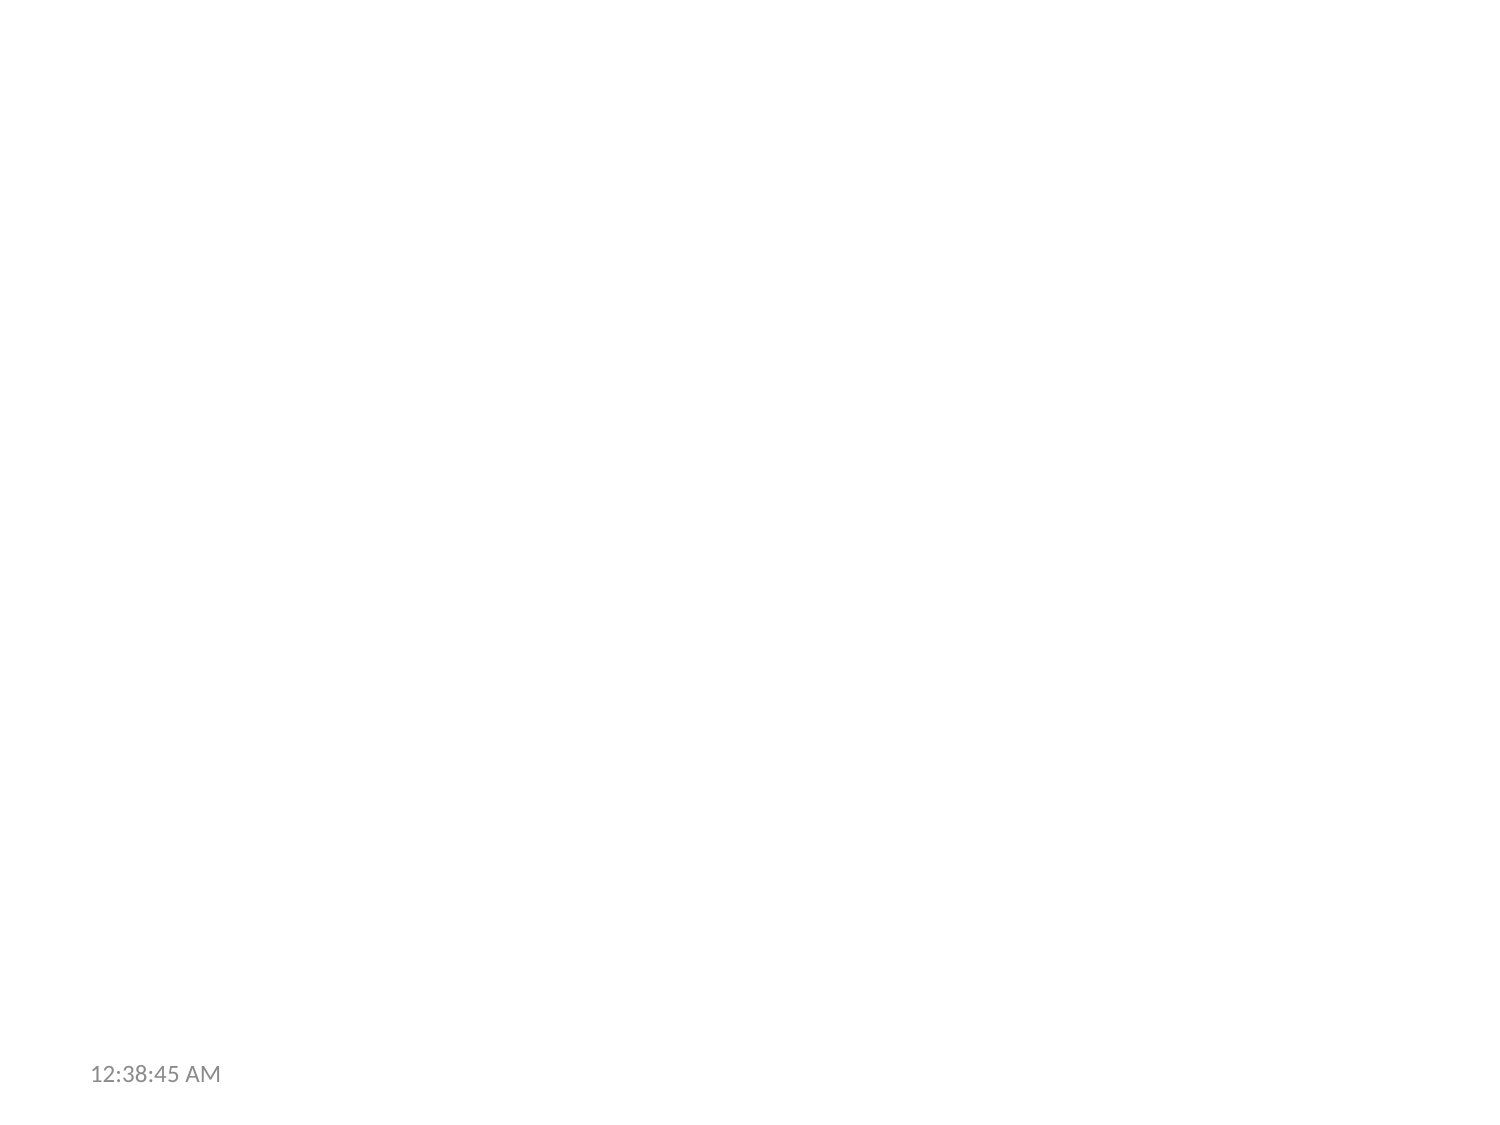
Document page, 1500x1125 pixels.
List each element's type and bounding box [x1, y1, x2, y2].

slide_number [75, 1042, 425, 1103]
